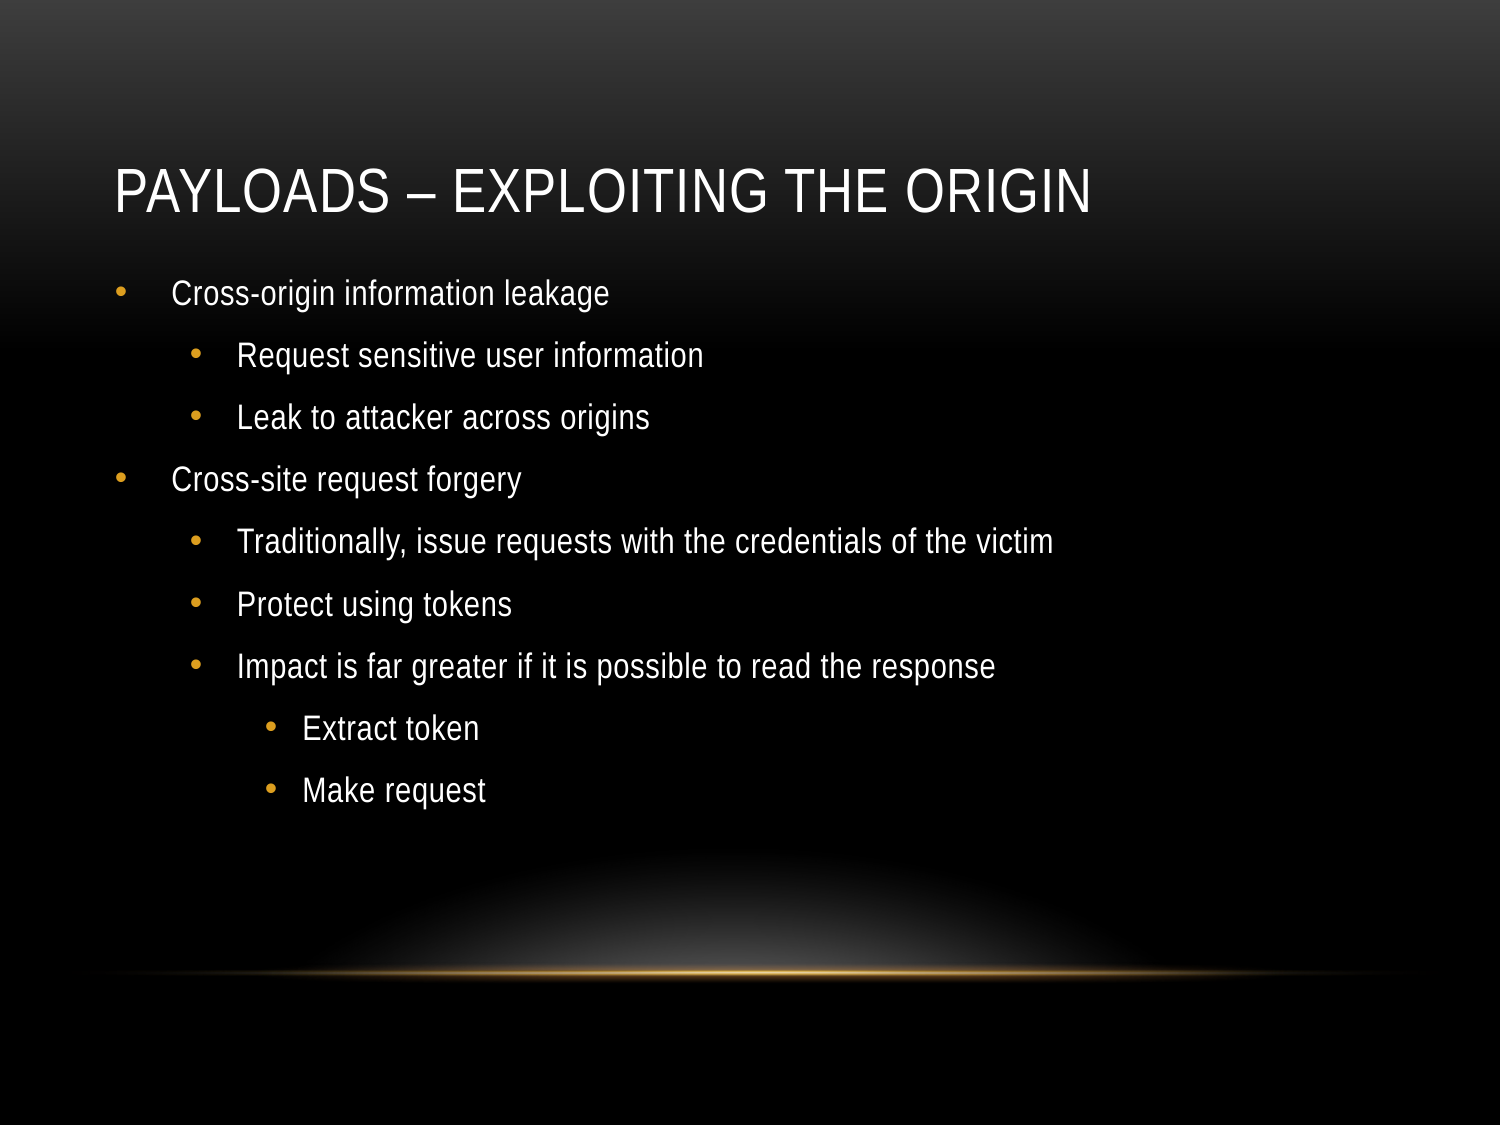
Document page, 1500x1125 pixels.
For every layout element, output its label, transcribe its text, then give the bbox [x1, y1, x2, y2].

picture [0, 0, 1500, 1125]
list Cross-origin information leakage Request sensitive user information Leak to attacker across origins Cross-site request forgery Traditionally, issue requests with the credentials of the victim Protect using tokens Impact is far greater if it is possible to read the response Extract token Make request [99, 262, 1400, 938]
title Payloads – Exploiting the origin [99, 45, 1400, 233]
